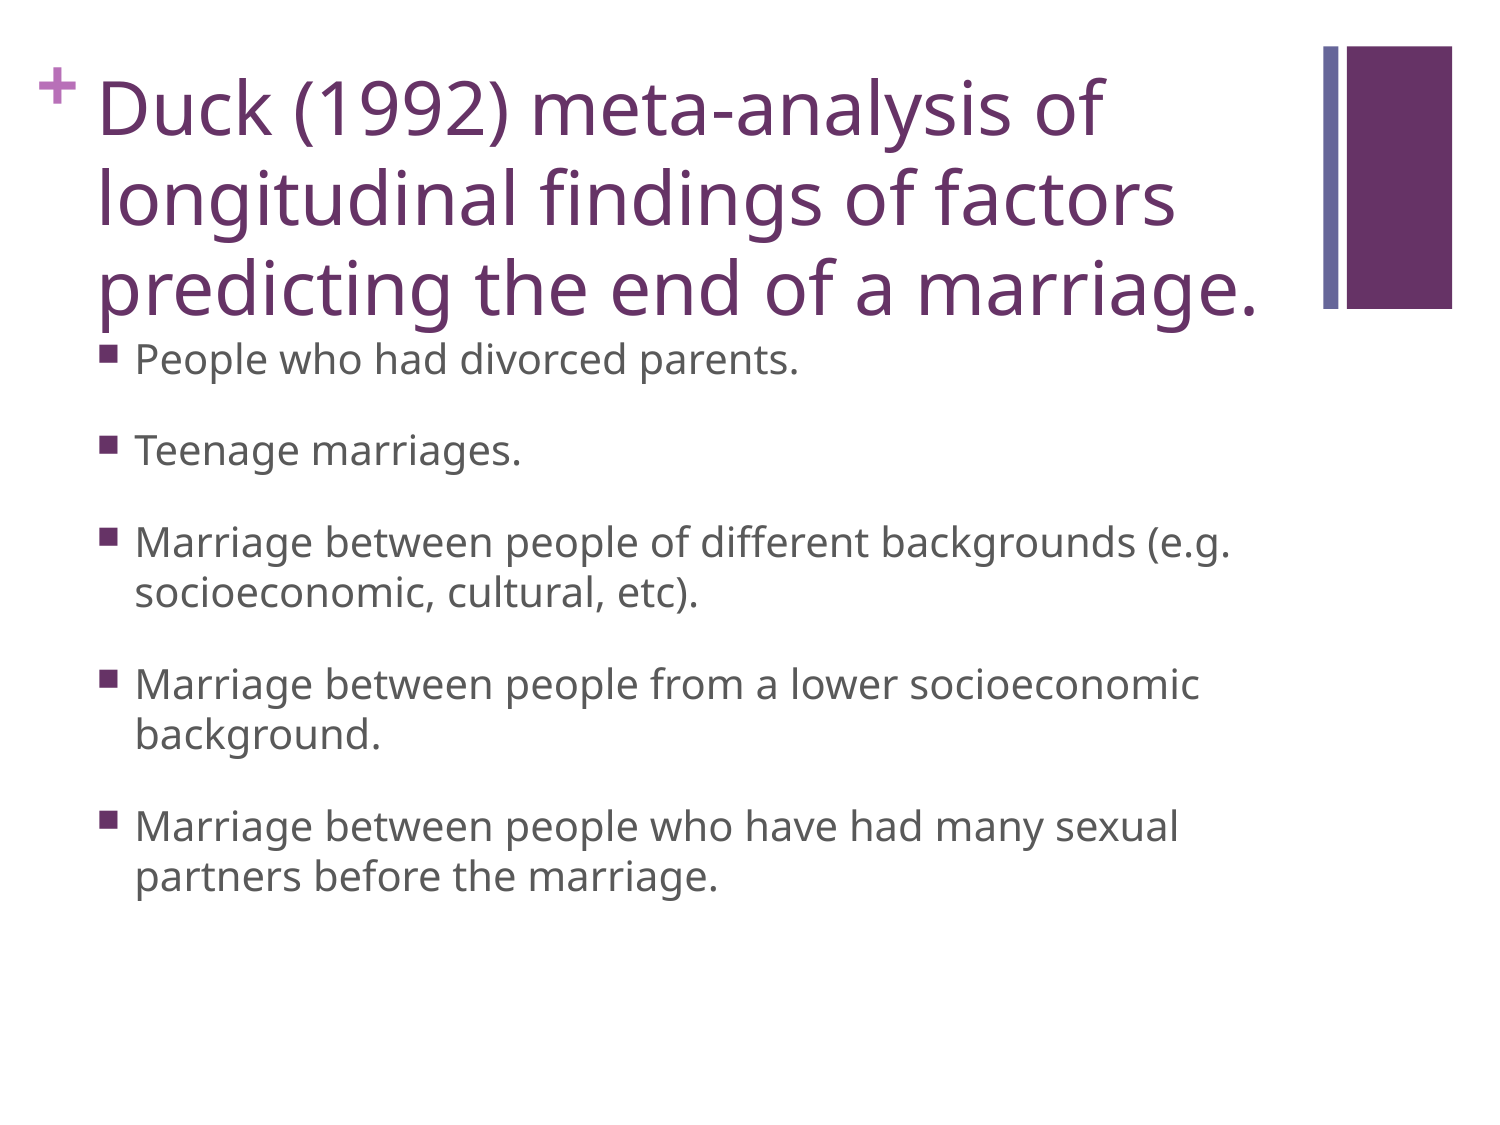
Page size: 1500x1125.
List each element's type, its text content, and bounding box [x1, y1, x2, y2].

title Duck (1992) meta-analysis of longitudinal findings of factors predicting the end of a marriage. [81, 53, 1322, 237]
list People who had divorced parents. Teenage marriages. Marriage between people of different backgrounds (e.g. socioeconomic, cultural, etc). Marriage between people from a lower socioeconomic background. Marriage between people who have had many sexual partners before the marriage. [81, 324, 1322, 1005]
